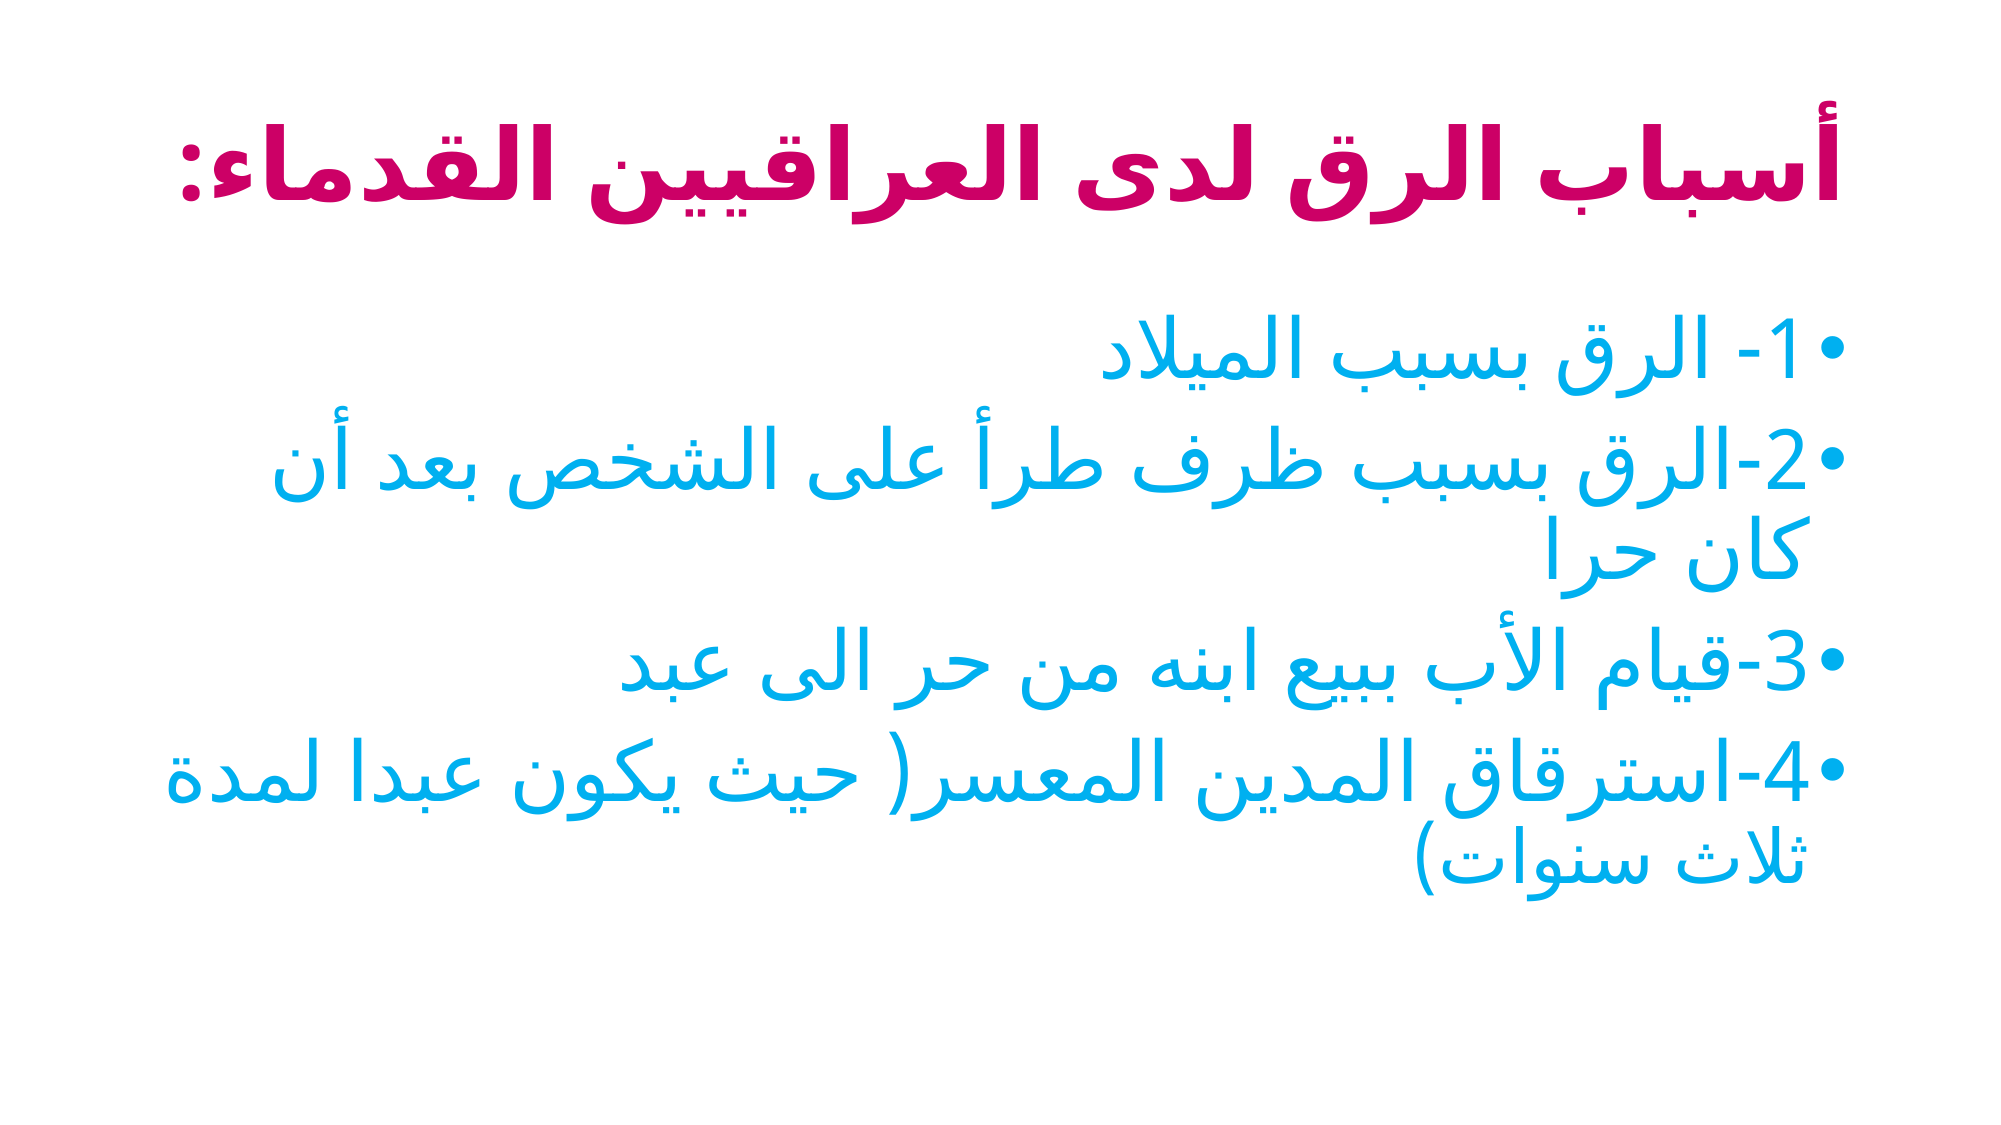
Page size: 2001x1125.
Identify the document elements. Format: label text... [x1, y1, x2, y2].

list 1- الرق بسبب الميلاد 2-الرق بسبب ظرف طرأ على الشخص بعد أن كان حرا 3-قيام الأب ببيع ابنه من حر الى عبد 4-استرقاق المدين المعسر( حيث يكون عبدا لمدة ثلاث سنوات) [137, 299, 1863, 1014]
title أسباب الرق لدى العراقيين القدماء: [137, 59, 1863, 278]
